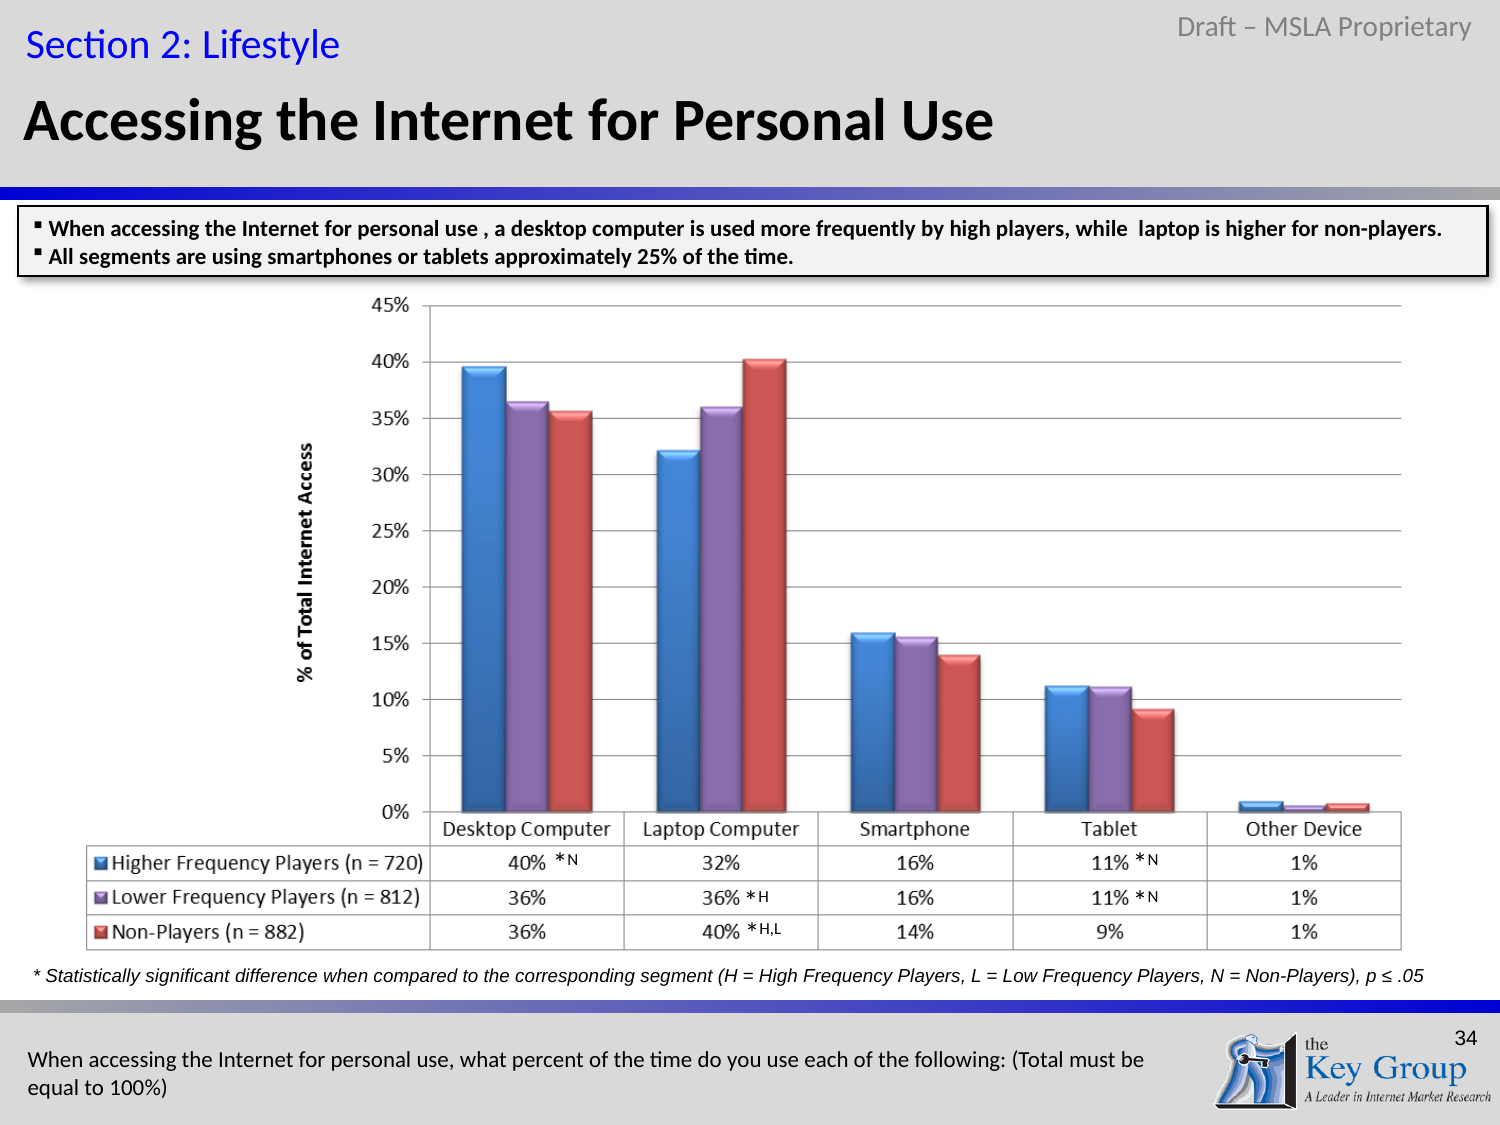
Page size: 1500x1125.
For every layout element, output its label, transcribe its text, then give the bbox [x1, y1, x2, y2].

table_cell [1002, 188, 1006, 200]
list Accessing the Internet for Personal Use [8, 72, 1500, 161]
table_cell 47% [920, 188, 925, 200]
picture [48, 280, 1426, 961]
text_box When accessing the Internet for personal use , a desktop computer is used more frequently by high players, while laptop is higher for non-players. All segments are using smartphones or tablets approximately 25% of the time. [18, 206, 1488, 277]
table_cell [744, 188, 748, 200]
text_box * Statistically significant difference when compared to the corresponding segment (H = High Frequency Players, L = Low Frequency Players, N = Non-Players), p ≤ .05 [0, 956, 1438, 1016]
list When accessing the Internet for personal use, what percent of the time do you use each of the following: (Total must be equal to 100%) [12, 1037, 1188, 1086]
picture [1212, 1017, 1500, 1111]
list Section 2: Lifestyle [10, 9, 1500, 72]
text_box Draft – MSLA Proprietary [1162, 0, 1500, 50]
